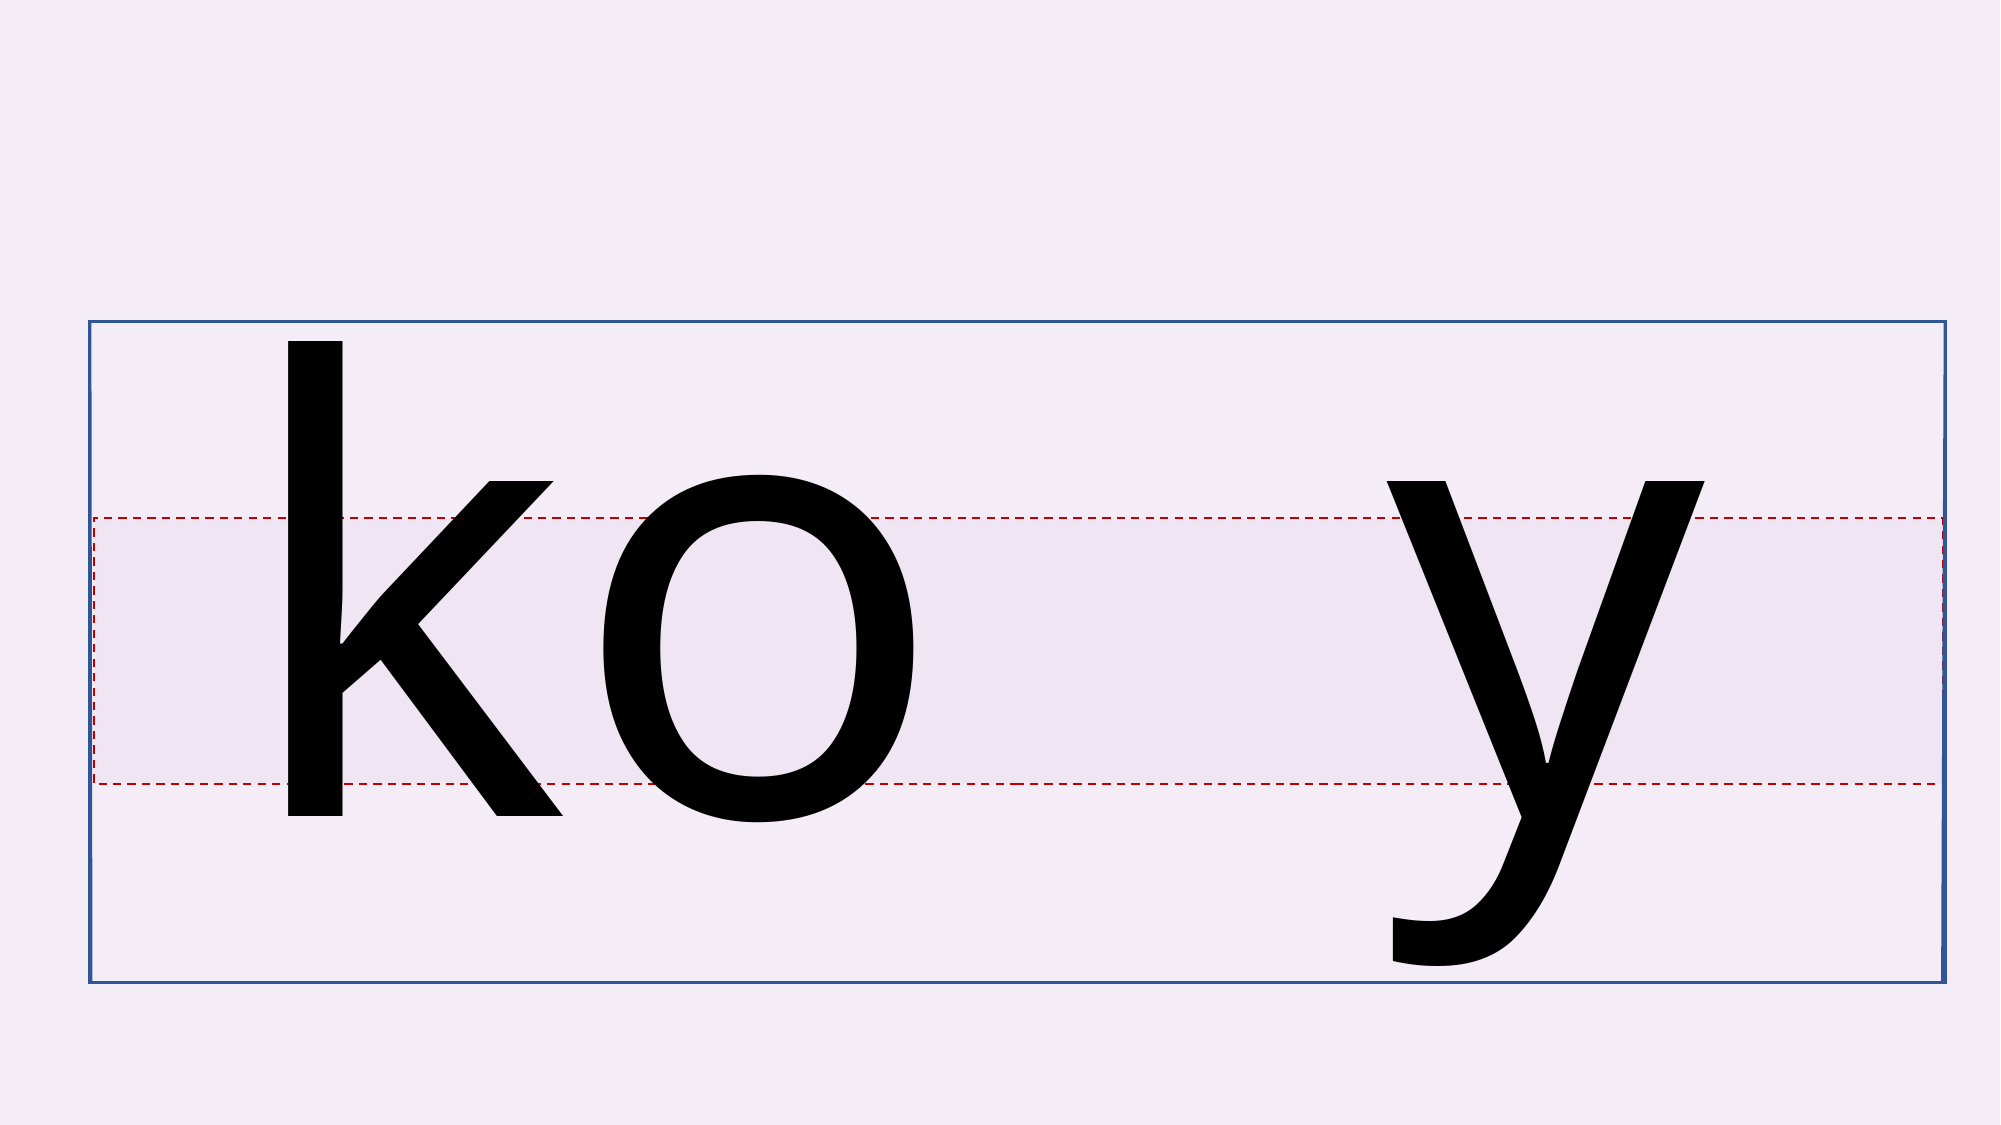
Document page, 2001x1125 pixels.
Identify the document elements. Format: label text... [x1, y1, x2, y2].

text_box y [1371, 269, 2000, 1093]
subtitle ko [58, 269, 1371, 1048]
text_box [89, 321, 1946, 983]
